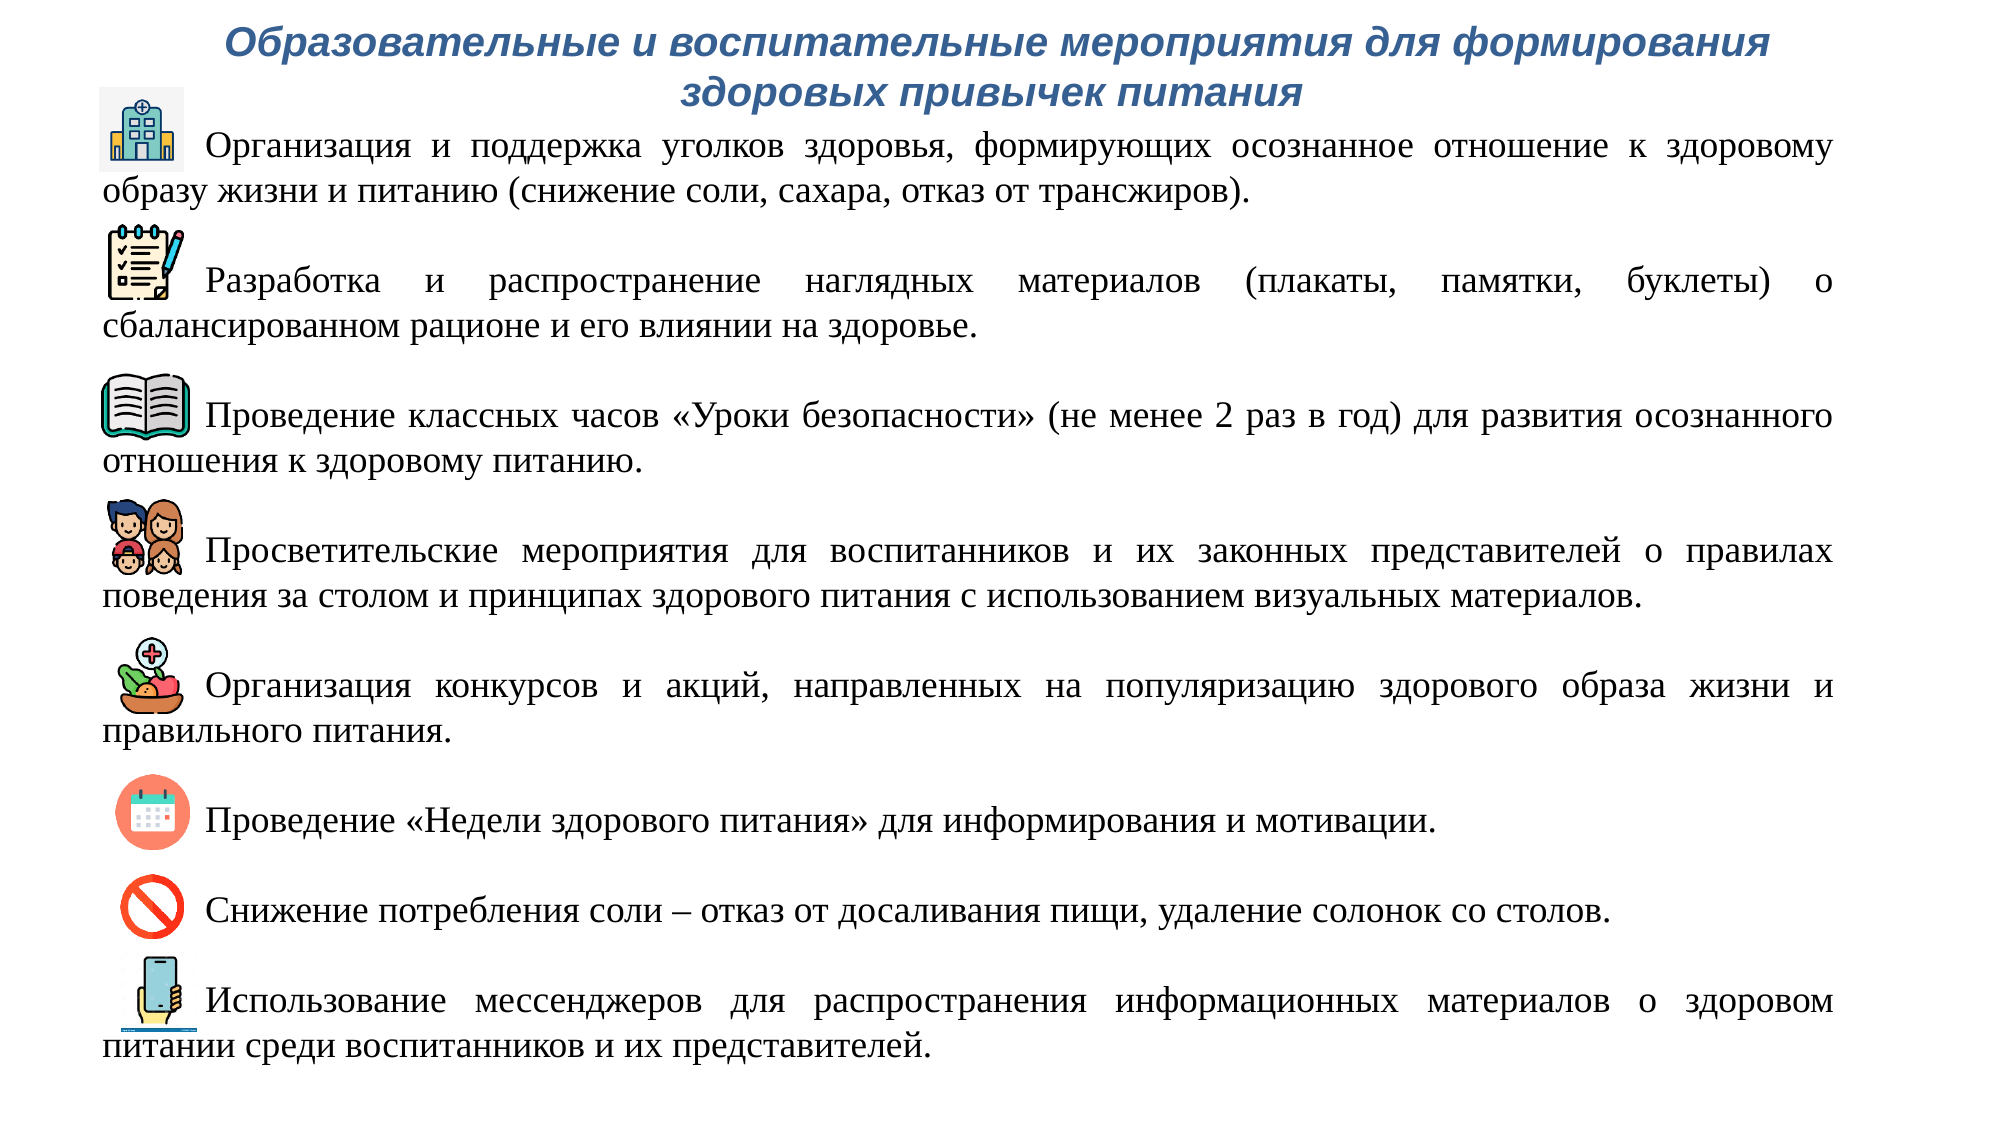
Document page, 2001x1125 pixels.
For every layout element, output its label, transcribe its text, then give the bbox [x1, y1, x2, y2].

picture [101, 362, 191, 451]
title Образовательные и воспитательные мероприятия для формирования здоровых привычек питания [159, 12, 1824, 203]
picture [114, 774, 191, 851]
picture [120, 874, 184, 939]
picture [111, 637, 189, 714]
picture [120, 951, 197, 1032]
text_box Организация и поддержка уголков здоровья, формирующих осознанное отношение к здоровому образу жизни и питанию (снижение соли, сахара, отказ от трансжиров). Разработка и распространение наглядных материалов (плакаты, памятки, буклеты) о сбалансированном рационе и его влиянии на здоровье. Проведение классных часов «Уроки безопасности» (не менее 2 раз в год) для развития осознанного отношения к здоровому питанию. Просветительские мероприятия для воспитанников и их законных представителей о правилах поведения за столом и принципах здорового питания с использованием визуальных материалов. Организация конкурсов и акций, направленных на популяризацию здорового образа жизни и правильного питания. Проведение «Недели здорового питания» для информирования и мотивации. Снижение потребления соли – отказ от досаливания пищи, удаление солонок со столов. Использование мессенджеров для распространения информационных материалов о здоровом питании среди воспитанников и их представителей. [87, 112, 1850, 1073]
picture [106, 499, 183, 576]
picture [99, 87, 184, 172]
picture [107, 224, 184, 300]
